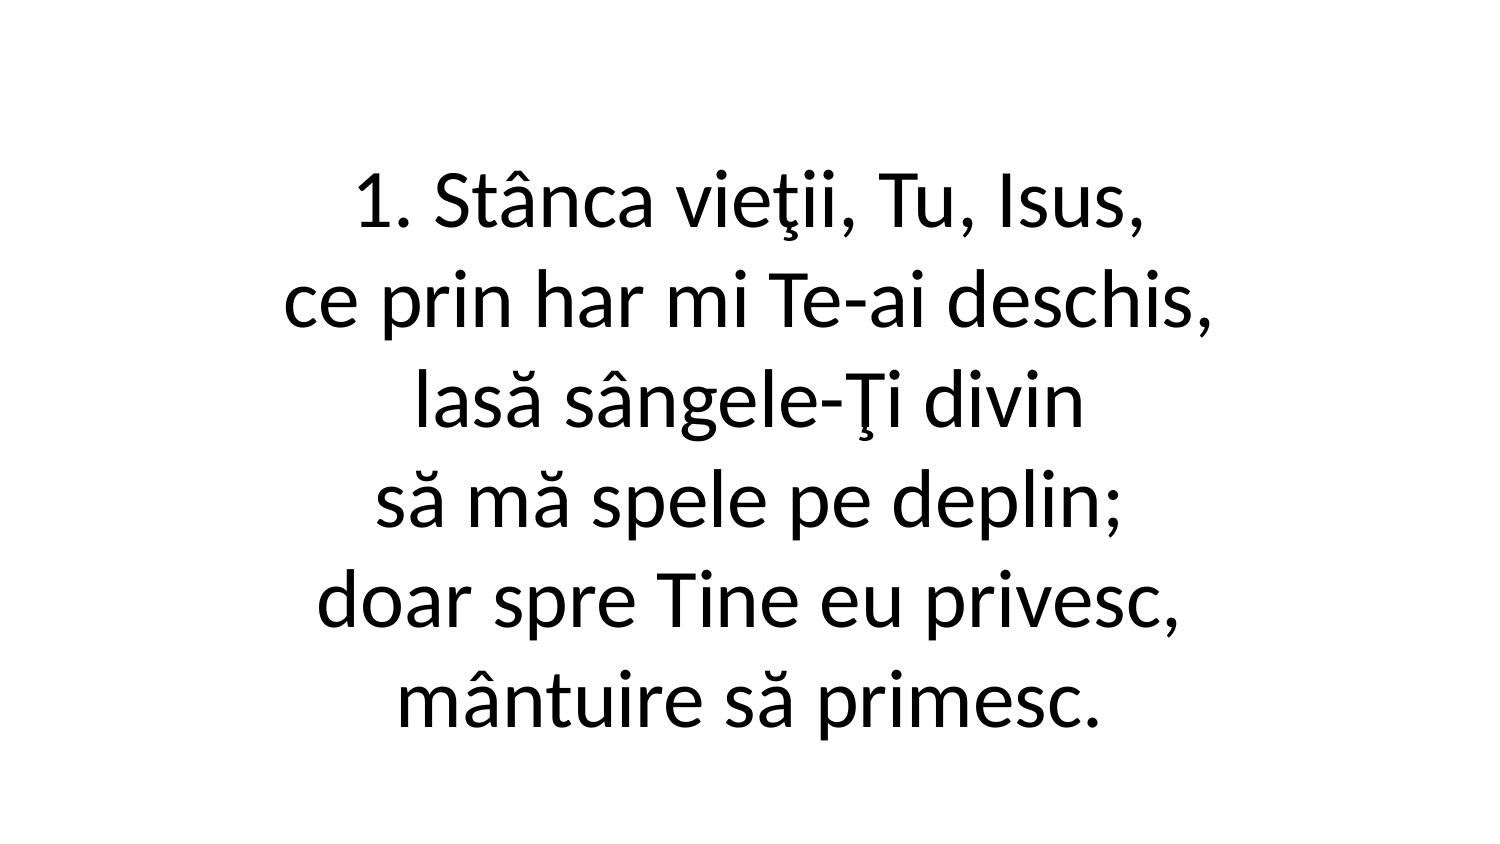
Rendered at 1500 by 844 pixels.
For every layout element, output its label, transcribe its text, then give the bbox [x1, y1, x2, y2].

text_box 1. Stânca vieţii, Tu, Isus, ce prin har mi Te-ai deschis, lasă sângele-Ţi divin să mă spele pe deplin; doar spre Tine eu privesc, mântuire să primesc. [268, 92, 1232, 752]
